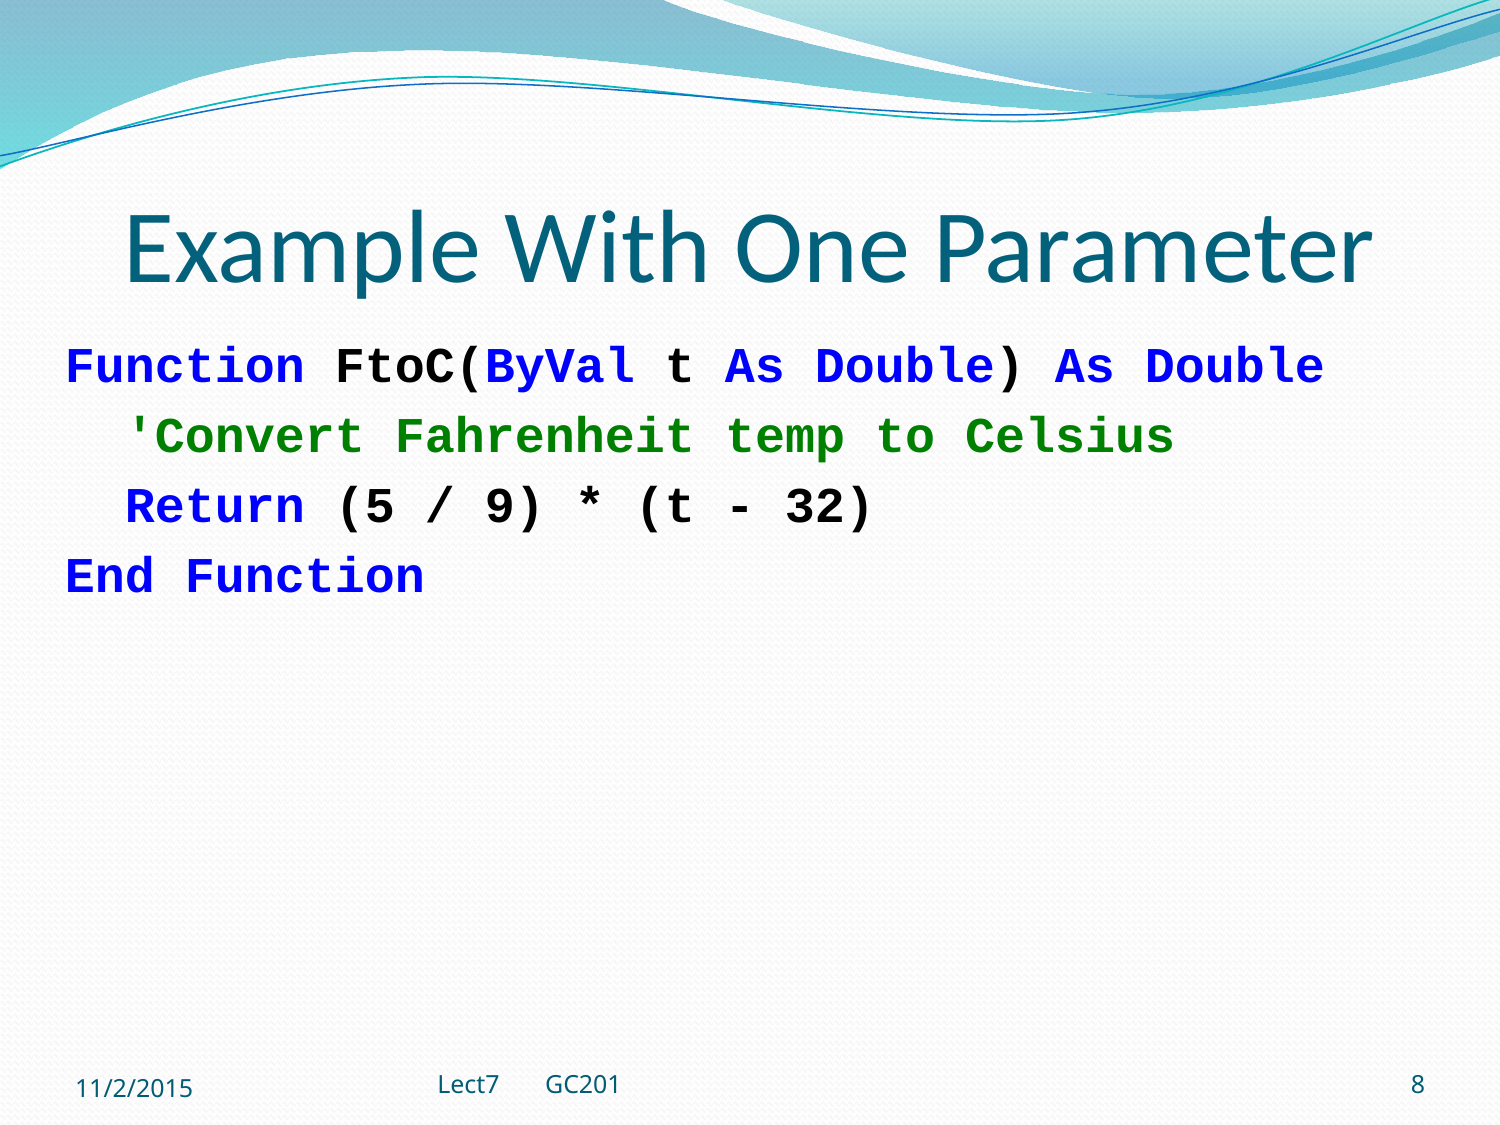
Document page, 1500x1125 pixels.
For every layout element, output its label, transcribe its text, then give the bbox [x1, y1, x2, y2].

footer Lect7 GC201 [437, 1042, 988, 1103]
title Example With One Parameter [75, 115, 1425, 303]
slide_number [75, 1042, 425, 1103]
slide_number 8 [1299, 1042, 1425, 1103]
list Function FtoC(ByVal t As Double) As Double 'Convert Fahrenheit temp to Celsius Return (5 / 9) * (t - 32) End Function [50, 324, 1469, 1006]
